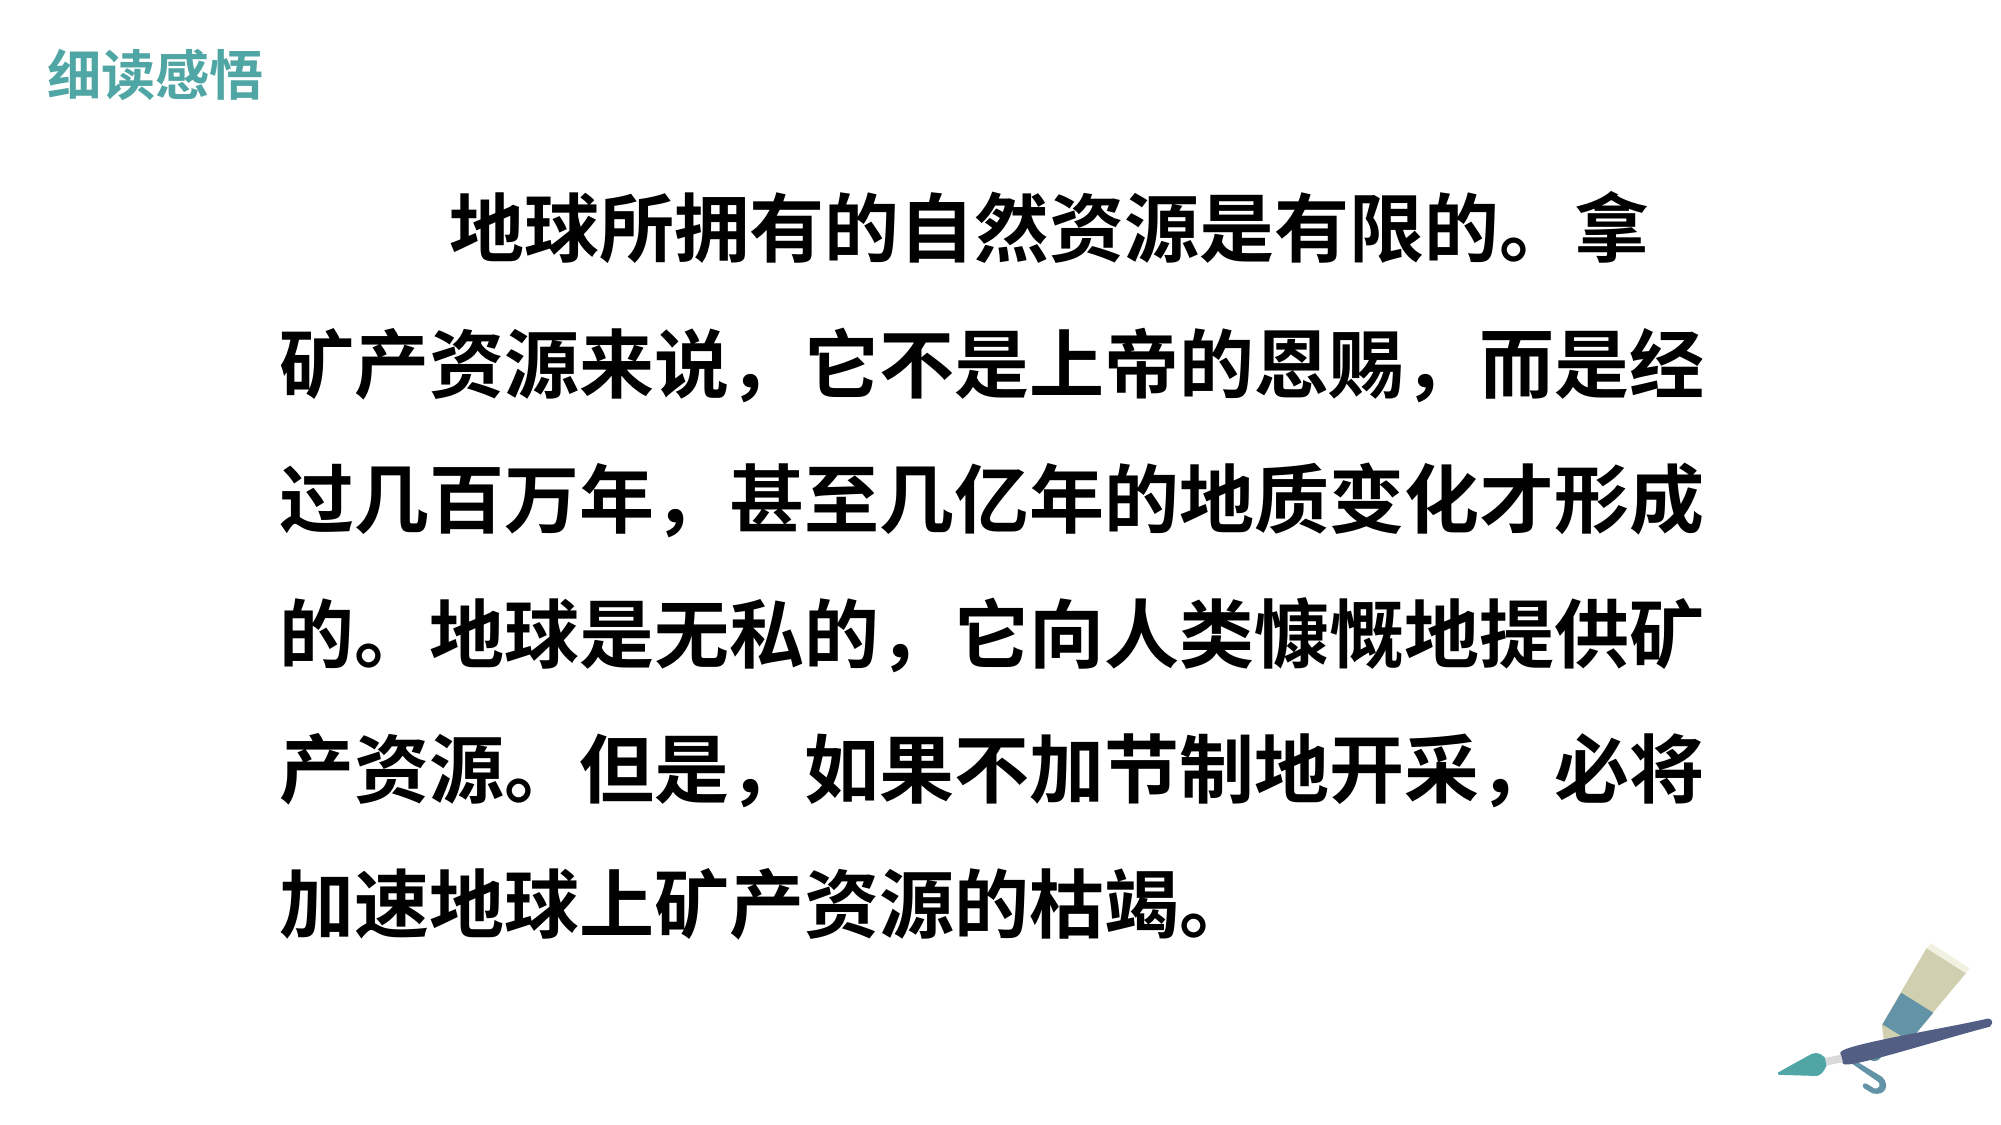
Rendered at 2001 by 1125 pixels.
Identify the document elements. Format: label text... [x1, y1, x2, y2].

text_box 地球所拥有的自然资源是有限的。拿矿产资源来说，它不是上帝的恩赐，而是经过几百万年，甚至几亿年的地质变化才形成的。地球是无私的，它向人类慷慨地提供矿产资源。但是，如果不加节制地开采，必将加速地球上矿产资源的枯竭。 [264, 115, 1736, 1125]
text_box 细读感悟 [32, 33, 347, 114]
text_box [1811, 945, 1974, 1125]
